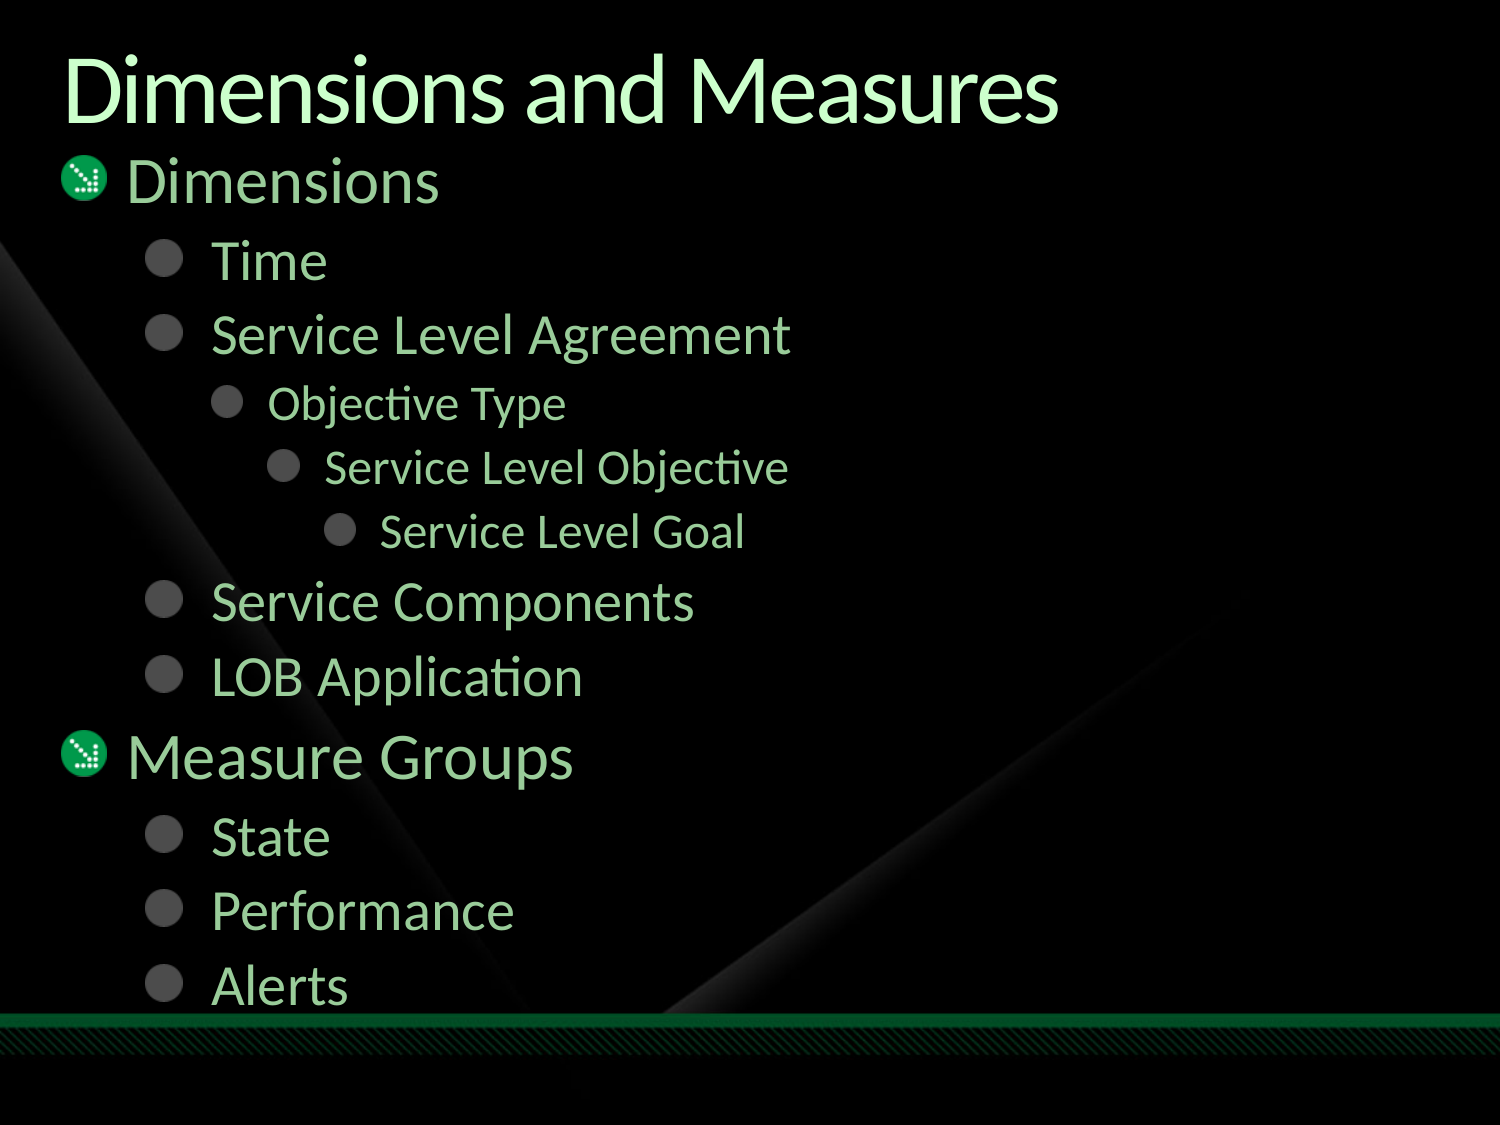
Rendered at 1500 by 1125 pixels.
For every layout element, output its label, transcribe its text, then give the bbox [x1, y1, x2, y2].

list Dimensions Time Service Level Agreement Objective Type Service Level Objective Service Level Goal Service Components LOB Application Measure Groups State Performance Alerts [61, 146, 1436, 510]
picture [0, 0, 1500, 1125]
title Dimensions and Measures [62, 37, 1438, 147]
